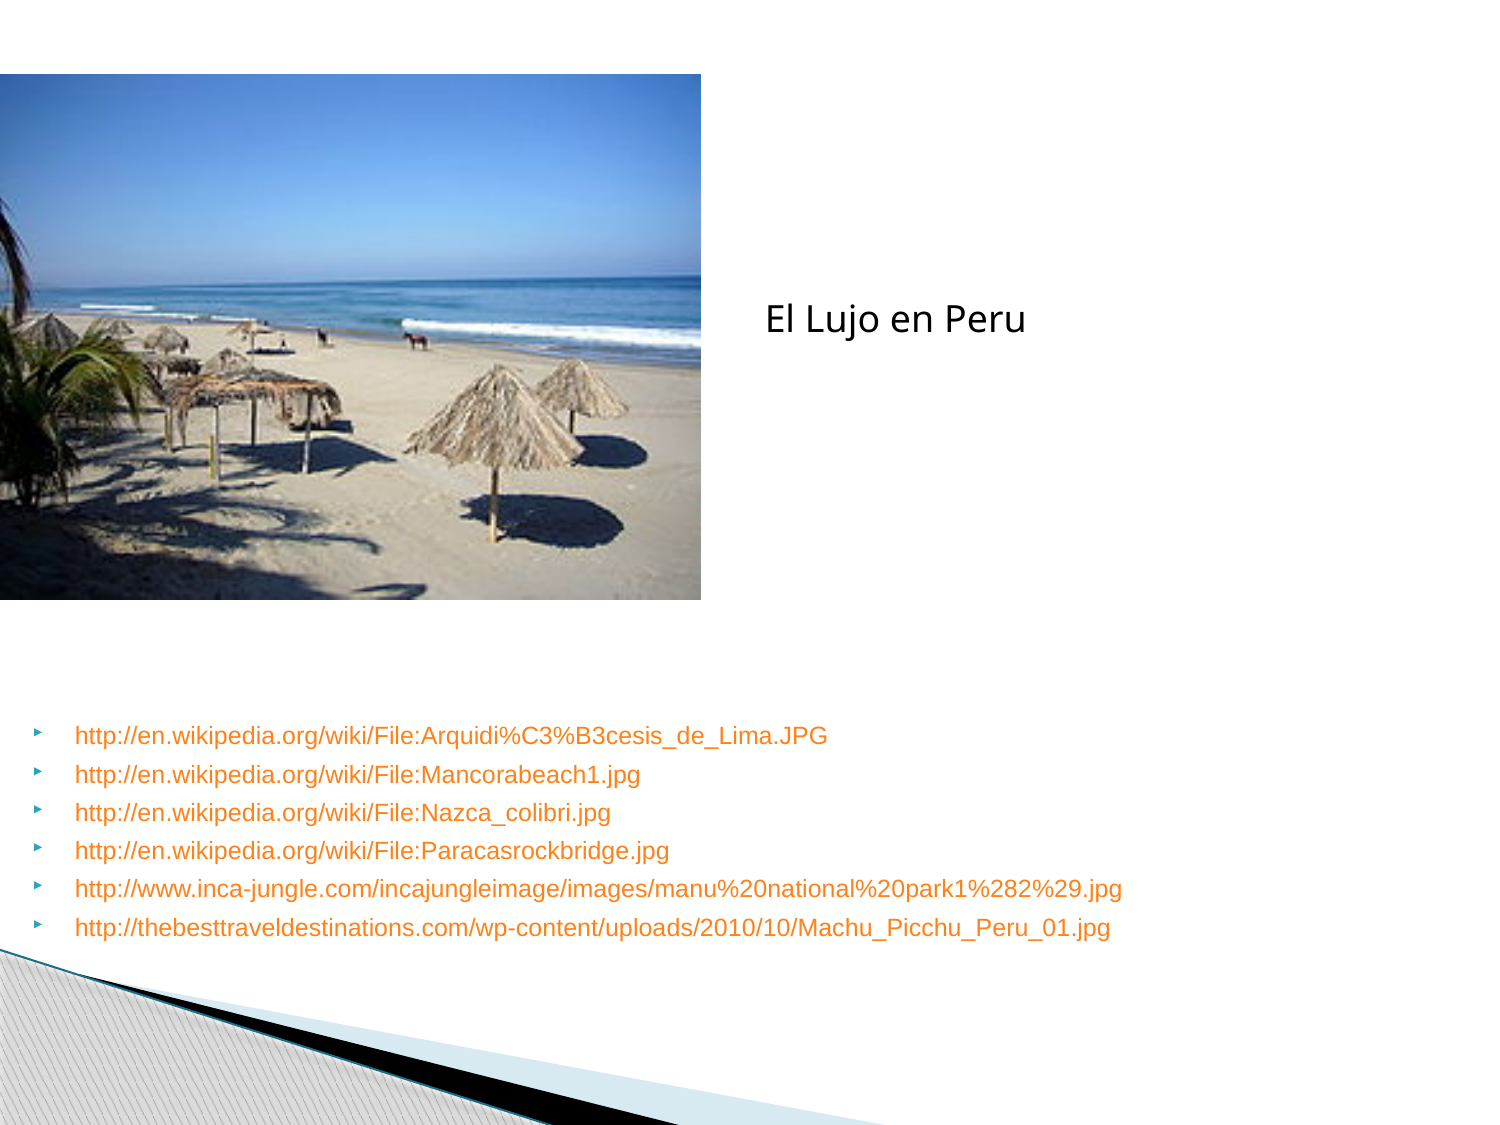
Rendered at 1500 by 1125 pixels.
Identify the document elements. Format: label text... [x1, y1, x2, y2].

text_box El Lujo en Peru [749, 287, 1438, 348]
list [0, 74, 702, 601]
text_box http://en.wikipedia.org/wiki/File:Arquidi%C3%B3cesis_de_Lima.JPG http://en.wikipedia.org/wiki/File:Mancorabeach1.jpg http://en.wikipedia.org/wiki/File:Nazca_colibri.jpg http://en.wikipedia.org/wiki/File:Paracasrockbridge.jpg http://www.inca-jungle.com/incajungleimage/images/manu%20national%20park1%282%29.jpg http://thebesttraveldestinations.com/wp-content/uploads/2010/10/Machu_Picchu_Peru_01.jpg [0, 712, 1350, 1063]
